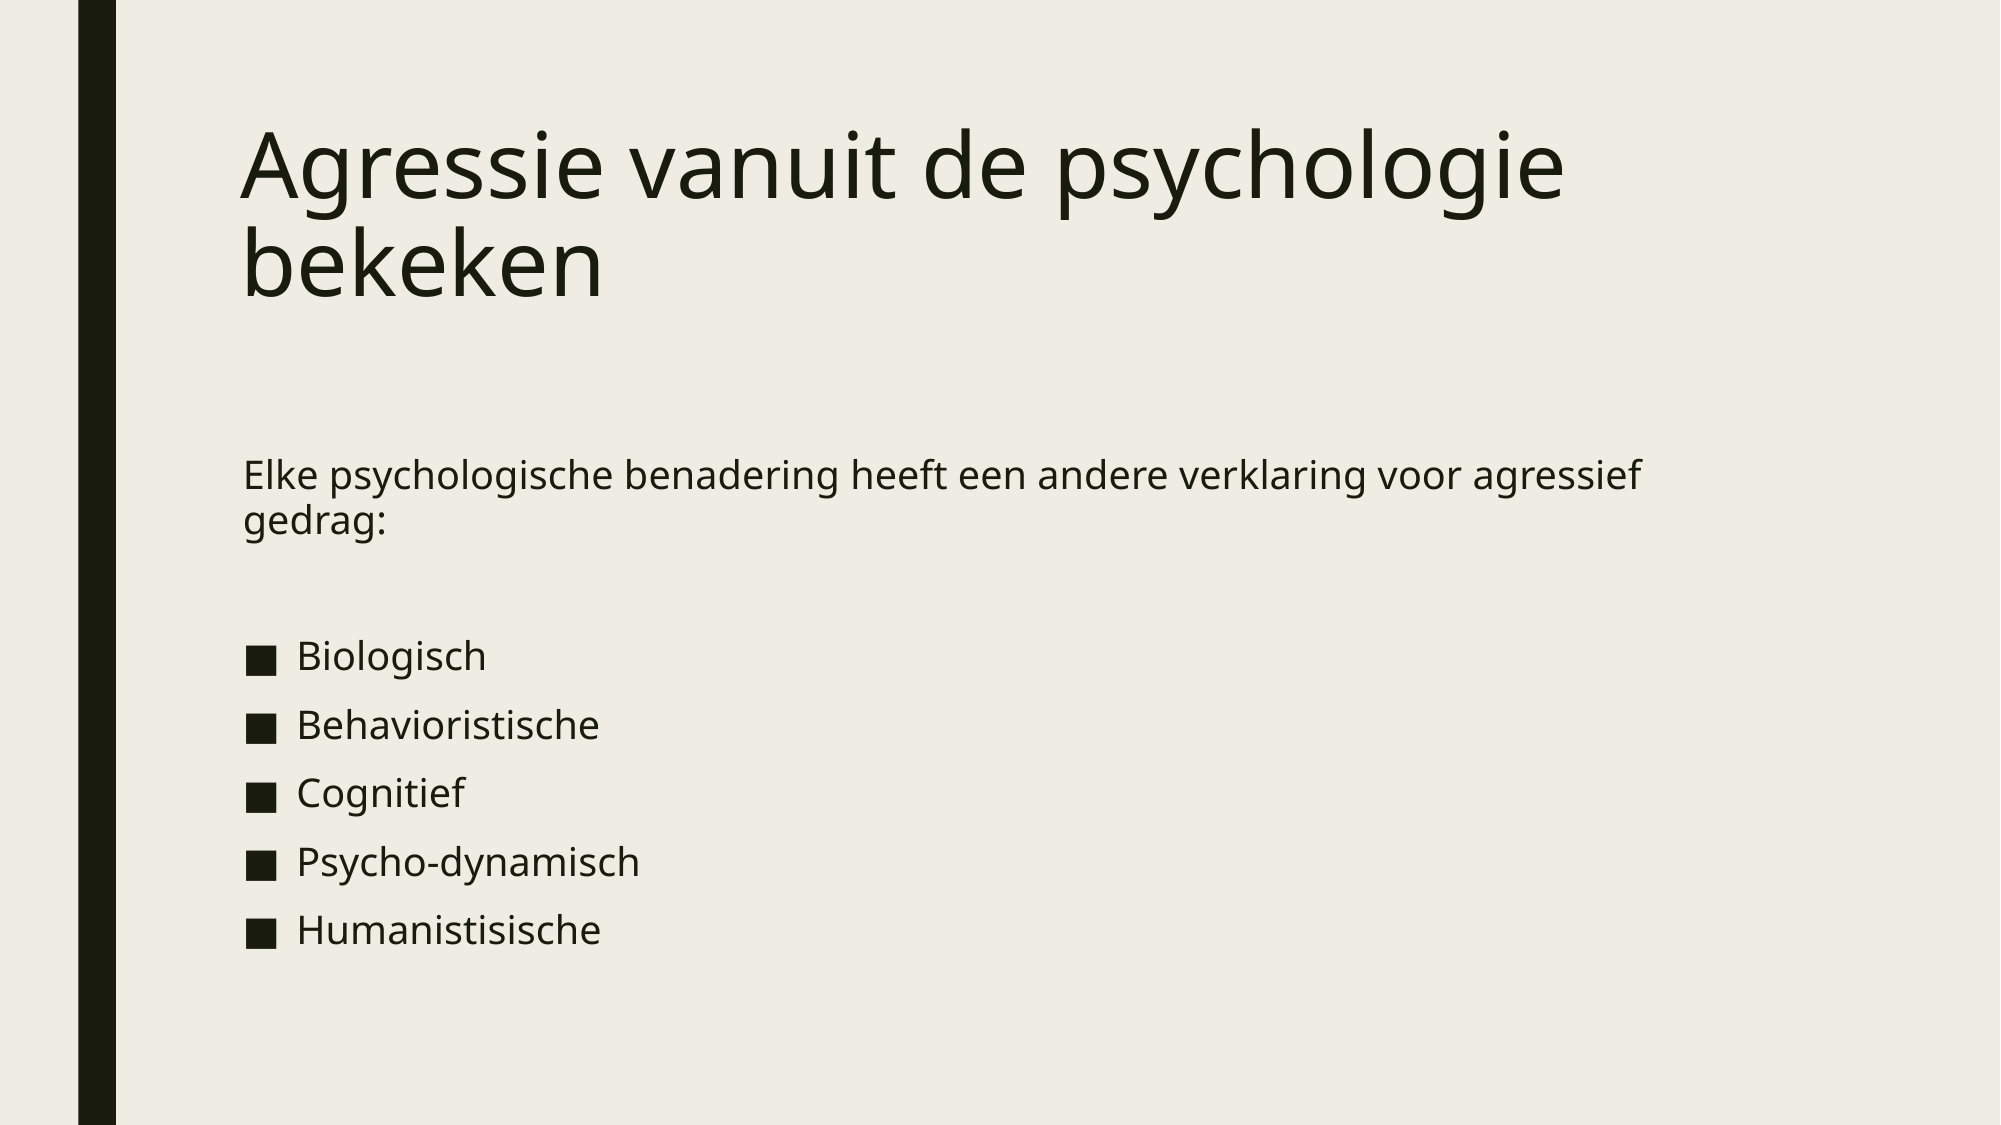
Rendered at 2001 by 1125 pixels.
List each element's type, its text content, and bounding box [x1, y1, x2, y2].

title Agressie vanuit de psychologie bekeken [225, 112, 1800, 357]
list Elke psychologische benadering heeft een andere verklaring voor agressief gedrag: Biologisch Behavioristische Cognitief Psycho-dynamisch Humanistisische [225, 375, 1800, 963]
